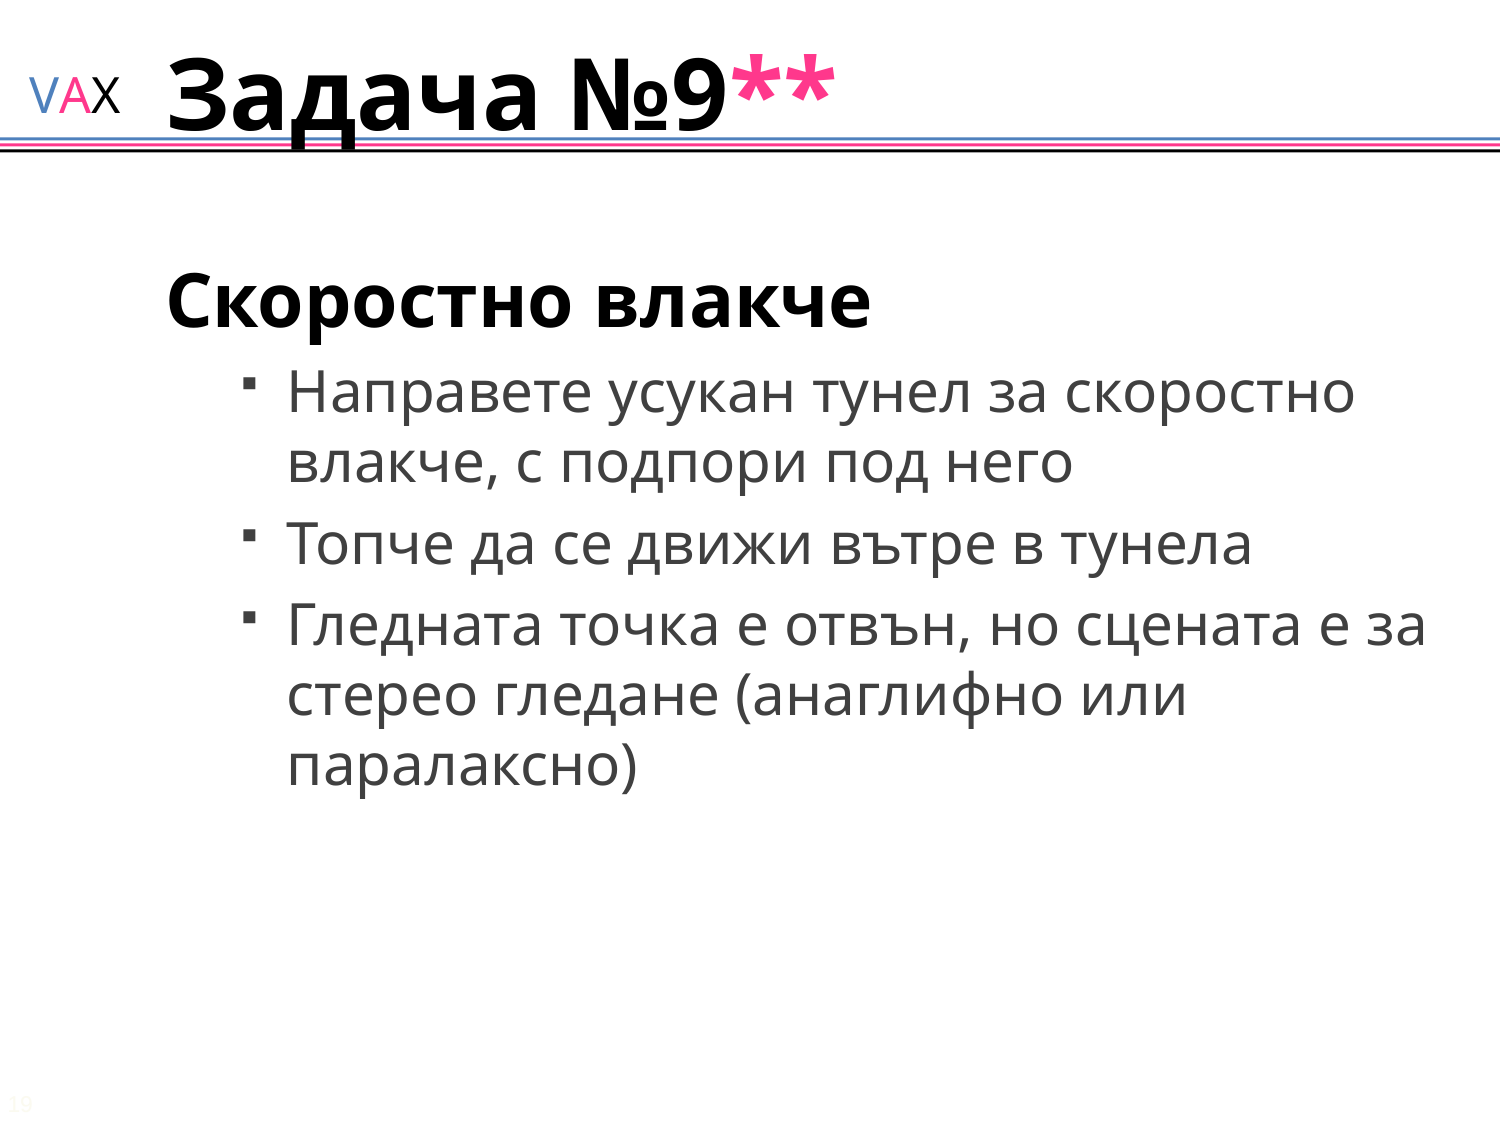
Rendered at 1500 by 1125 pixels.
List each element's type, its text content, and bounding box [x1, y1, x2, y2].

title Задача №9** [0, 37, 1500, 144]
list Скоростно влакче Направете усукан тунел за скоростно влакче, с подпори под него Топче да се движи вътре в тунела Гледната точка е отвън, но сцената е за стерео гледане (анаглифно или паралаксно) [150, 200, 1488, 1113]
